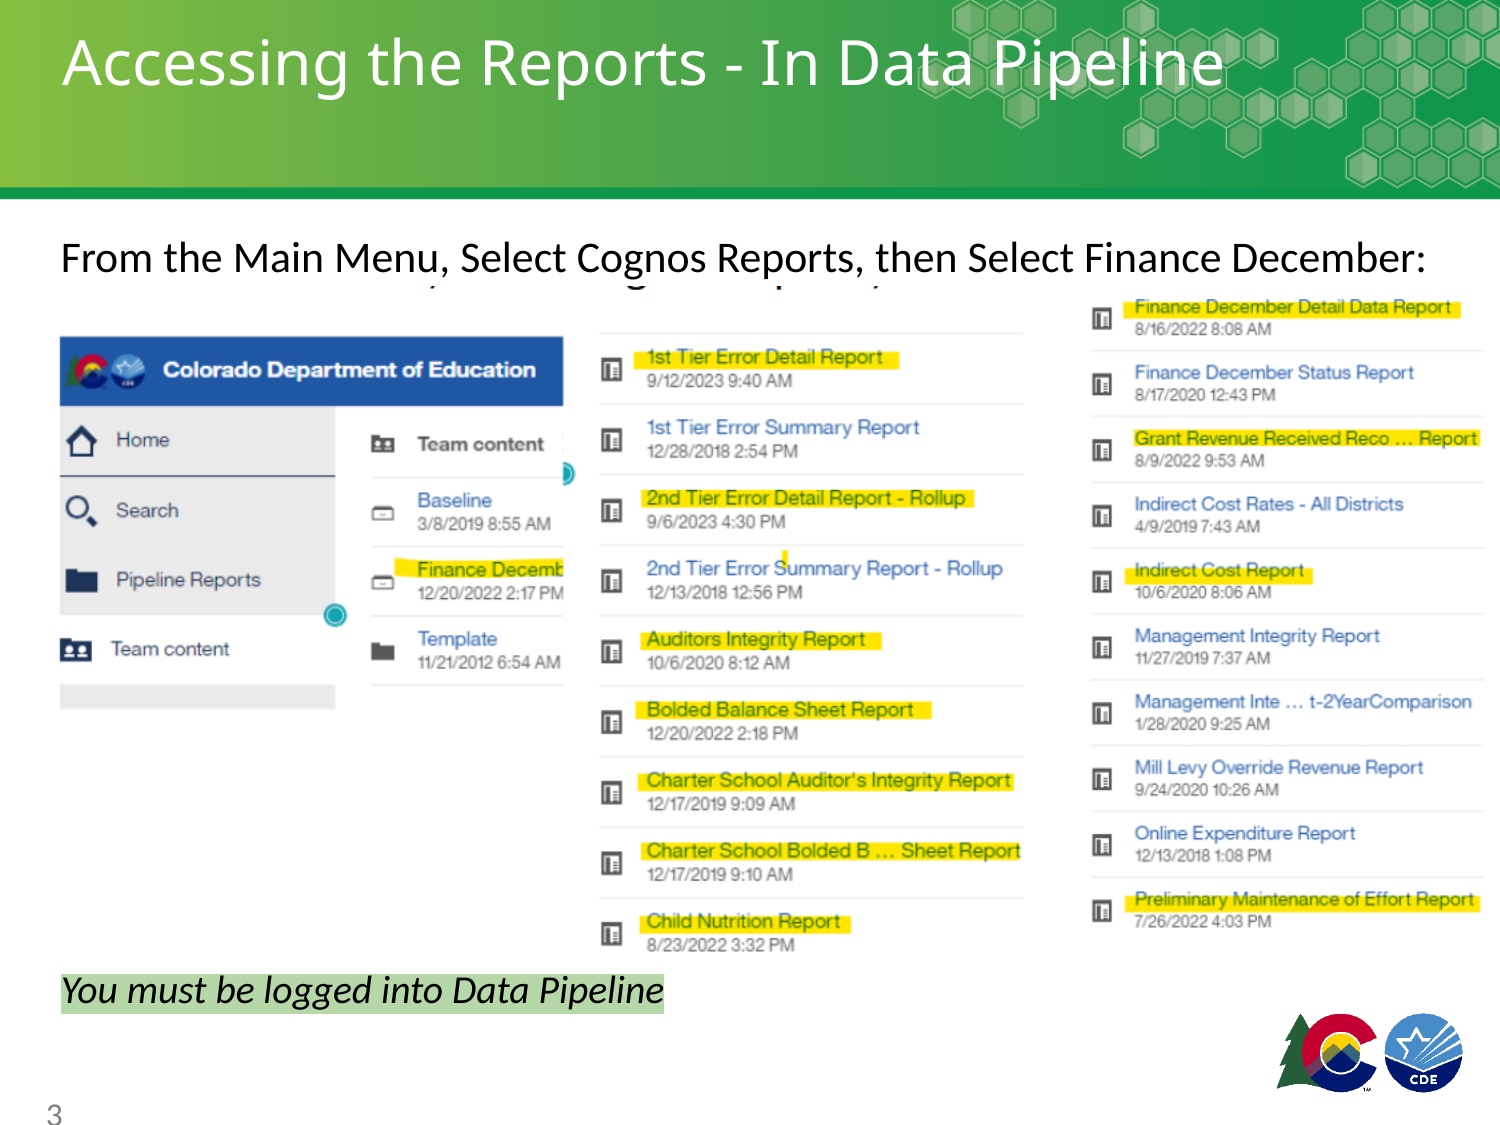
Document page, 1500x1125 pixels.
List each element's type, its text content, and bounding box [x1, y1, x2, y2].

picture [1275, 1086, 1463, 1093]
picture [24, 286, 1500, 989]
text_box From the Main Menu, Select Cognos Reports, then Select Finance December: You must be logged into Data Pipeline [45, 213, 1467, 284]
title Accessing the Reports - In Data Pipeline [62, 31, 1345, 156]
slide_number 3 [30, 1085, 369, 1125]
text_box From the Main Menu, Select Cognos Reports, then Select Finance December: You must be logged into Data Pipeline [45, 997, 1467, 1086]
picture [0, 0, 1500, 200]
